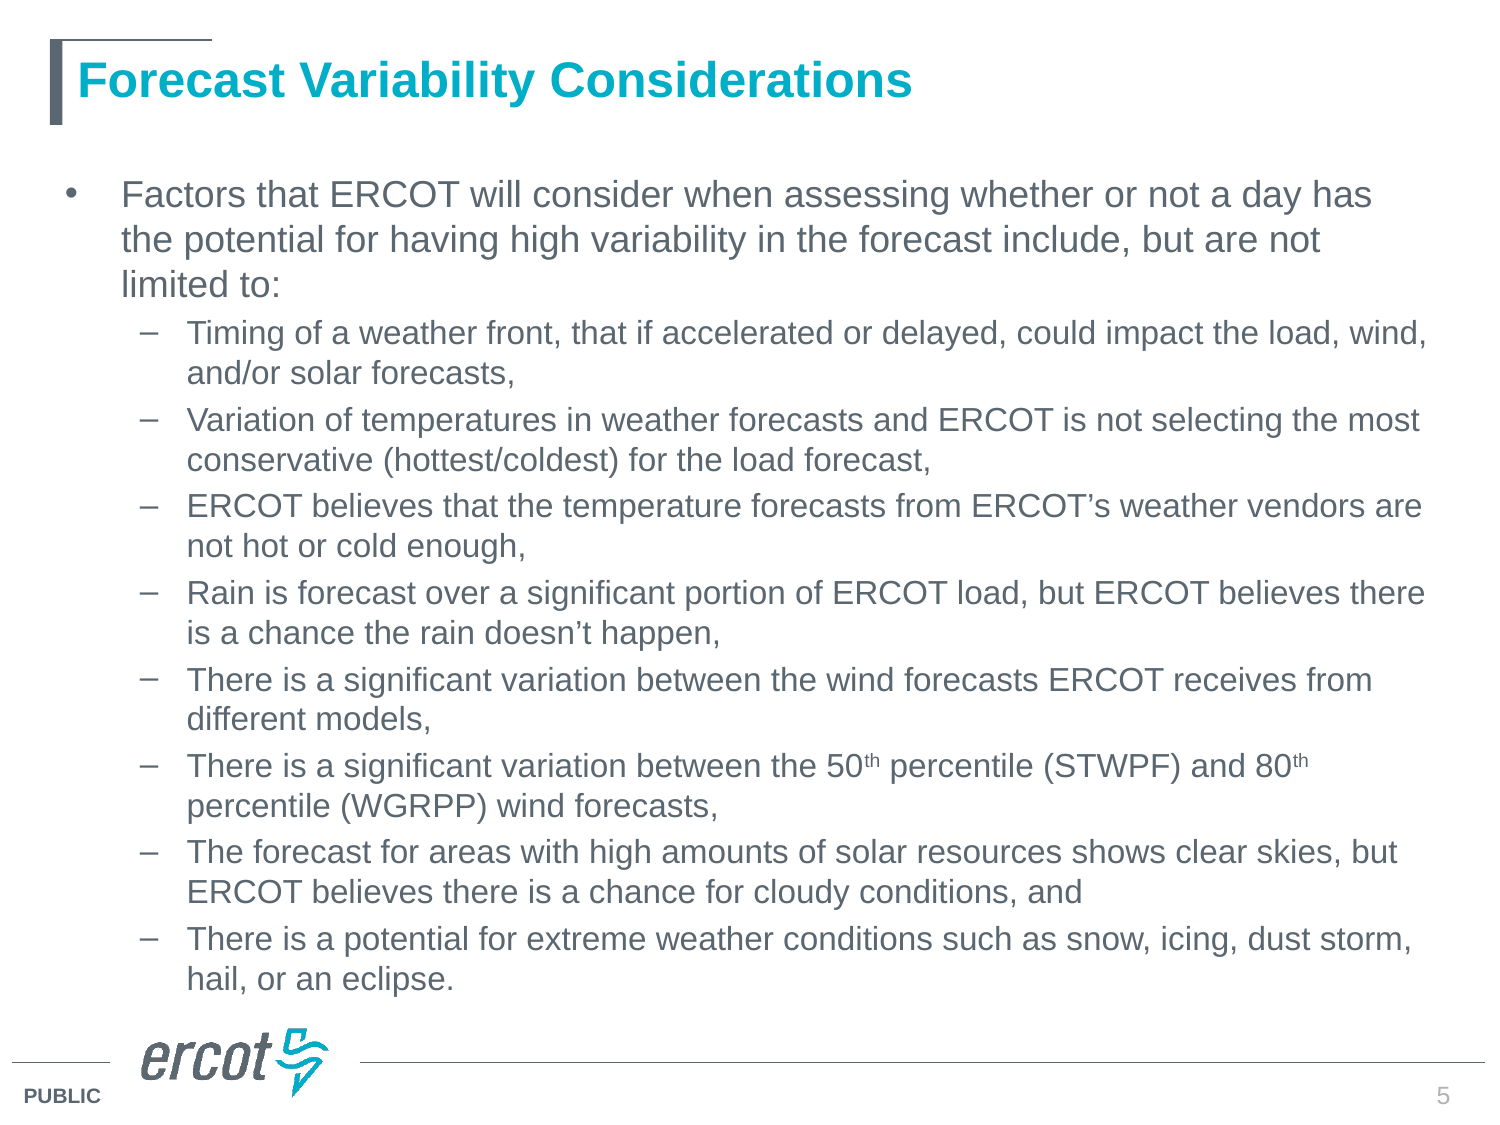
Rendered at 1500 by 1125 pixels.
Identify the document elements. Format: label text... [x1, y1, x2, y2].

list Factors that ERCOT will consider when assessing whether or not a day has the potential for having high variability in the forecast include, but are not limited to: Timing of a weather front, that if accelerated or delayed, could impact the load, wind, and/or solar forecasts, Variation of temperatures in weather forecasts and ERCOT is not selecting the most conservative (hottest/coldest) for the load forecast, ERCOT believes that the temperature forecasts from ERCOT’s weather vendors are not hot or cold enough, Rain is forecast over a significant portion of ERCOT load, but ERCOT believes there is a chance the rain doesn’t happen, There is a significant variation between the wind forecasts ERCOT receives from different models, There is a significant variation between the 50th percentile (STWPF) and 80th percentile (WGRPP) wind forecasts, The forecast for areas with high amounts of solar resources shows clear skies, but ERCOT believes there is a chance for cloudy conditions, and There is a potential for extreme weather conditions such as snow, icing, dust storm, hail, or an eclipse. [50, 162, 1450, 992]
slide_number 5 [1400, 1076, 1488, 1113]
title Forecast Variability Considerations [62, 39, 1450, 125]
picture [137, 1024, 332, 1100]
